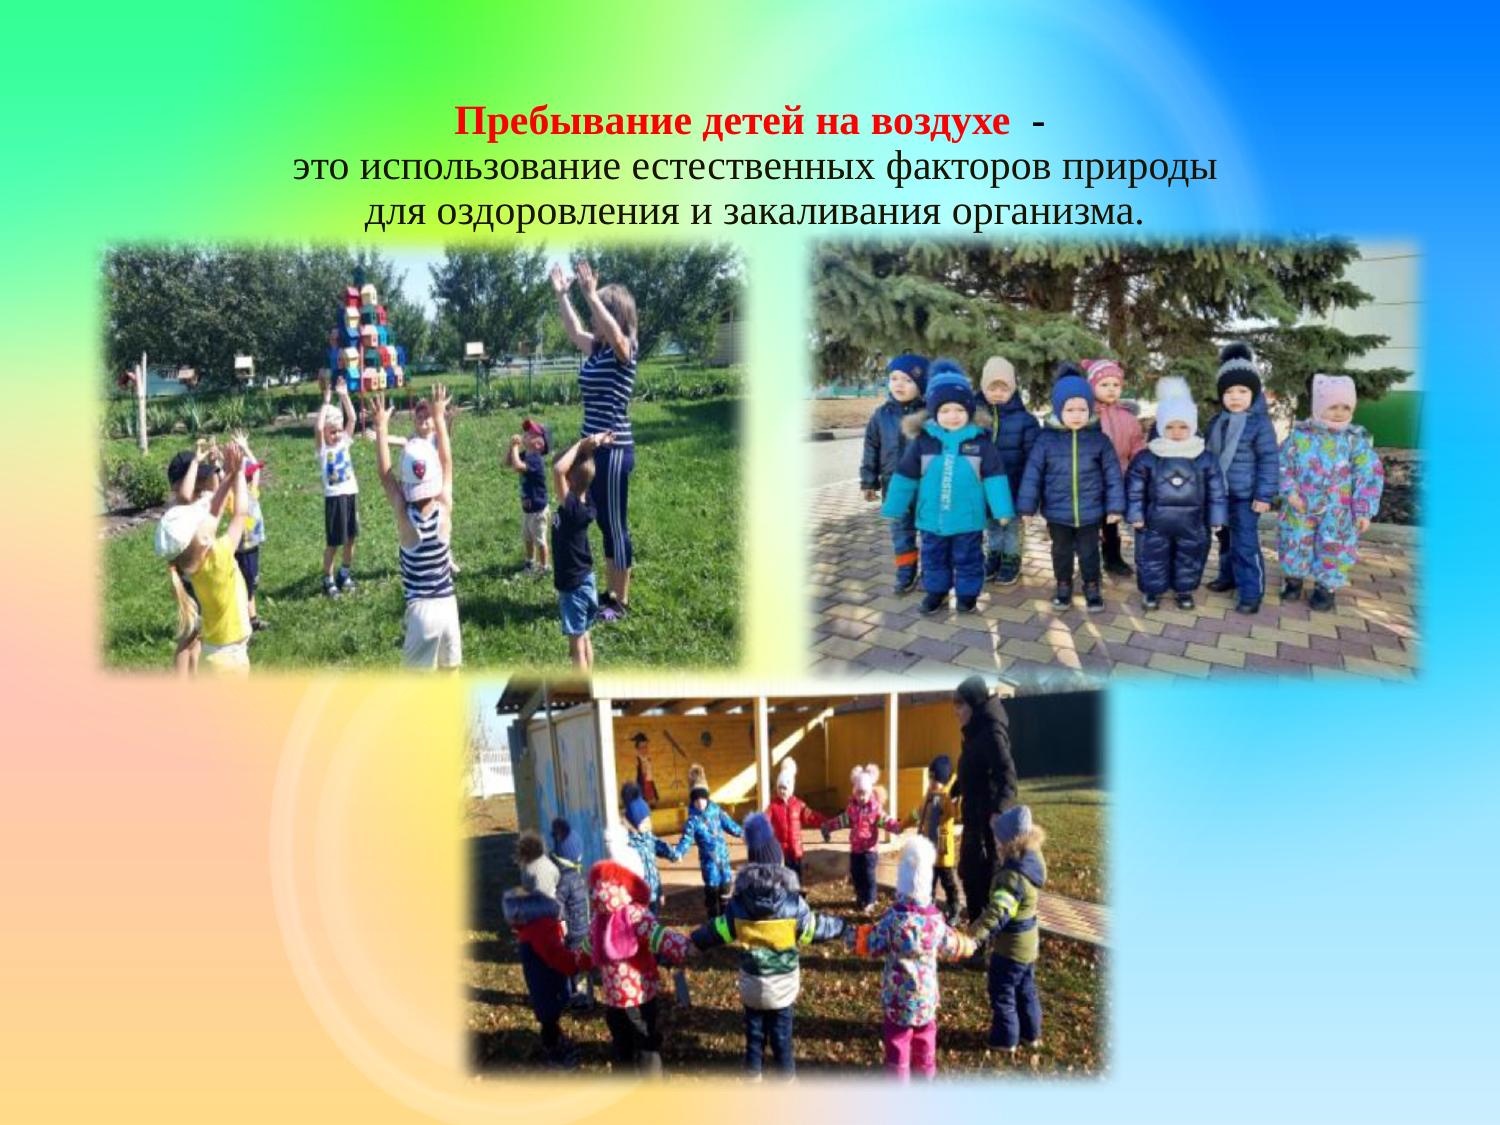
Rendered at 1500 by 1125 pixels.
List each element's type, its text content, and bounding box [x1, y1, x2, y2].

picture [0, 0, 1500, 1125]
title Пребывание детей на воздухе - это использование естественных факторов природы для оздоровления и закаливания организма. [103, 57, 1397, 276]
